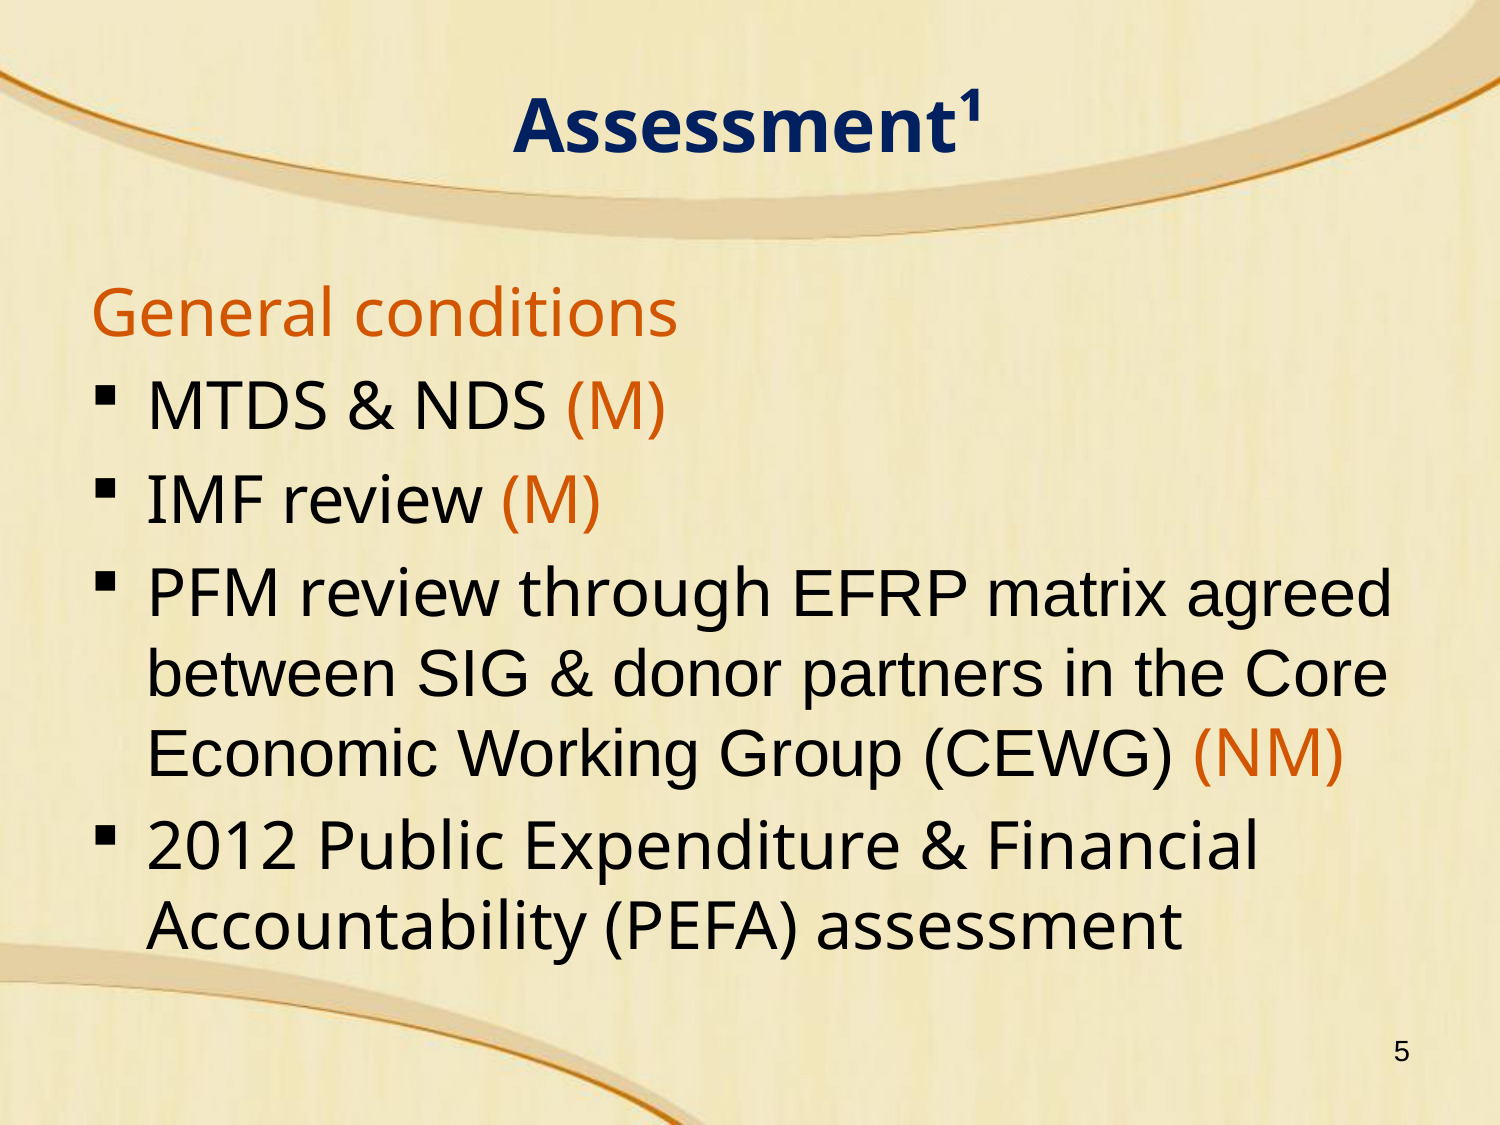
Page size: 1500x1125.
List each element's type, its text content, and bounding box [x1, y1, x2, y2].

picture [0, 0, 1500, 1125]
title Assessment¹ [74, 44, 1426, 201]
slide_number 5 [1074, 1024, 1426, 1103]
list General conditions MTDS & NDS (M) IMF review (M) PFM review through EFRP matrix agreed between SIG & donor partners in the Core Economic Working Group (CEWG) (NM) 2012 Public Expenditure & Financial Accountability (PEFA) assessment [74, 262, 1426, 1006]
